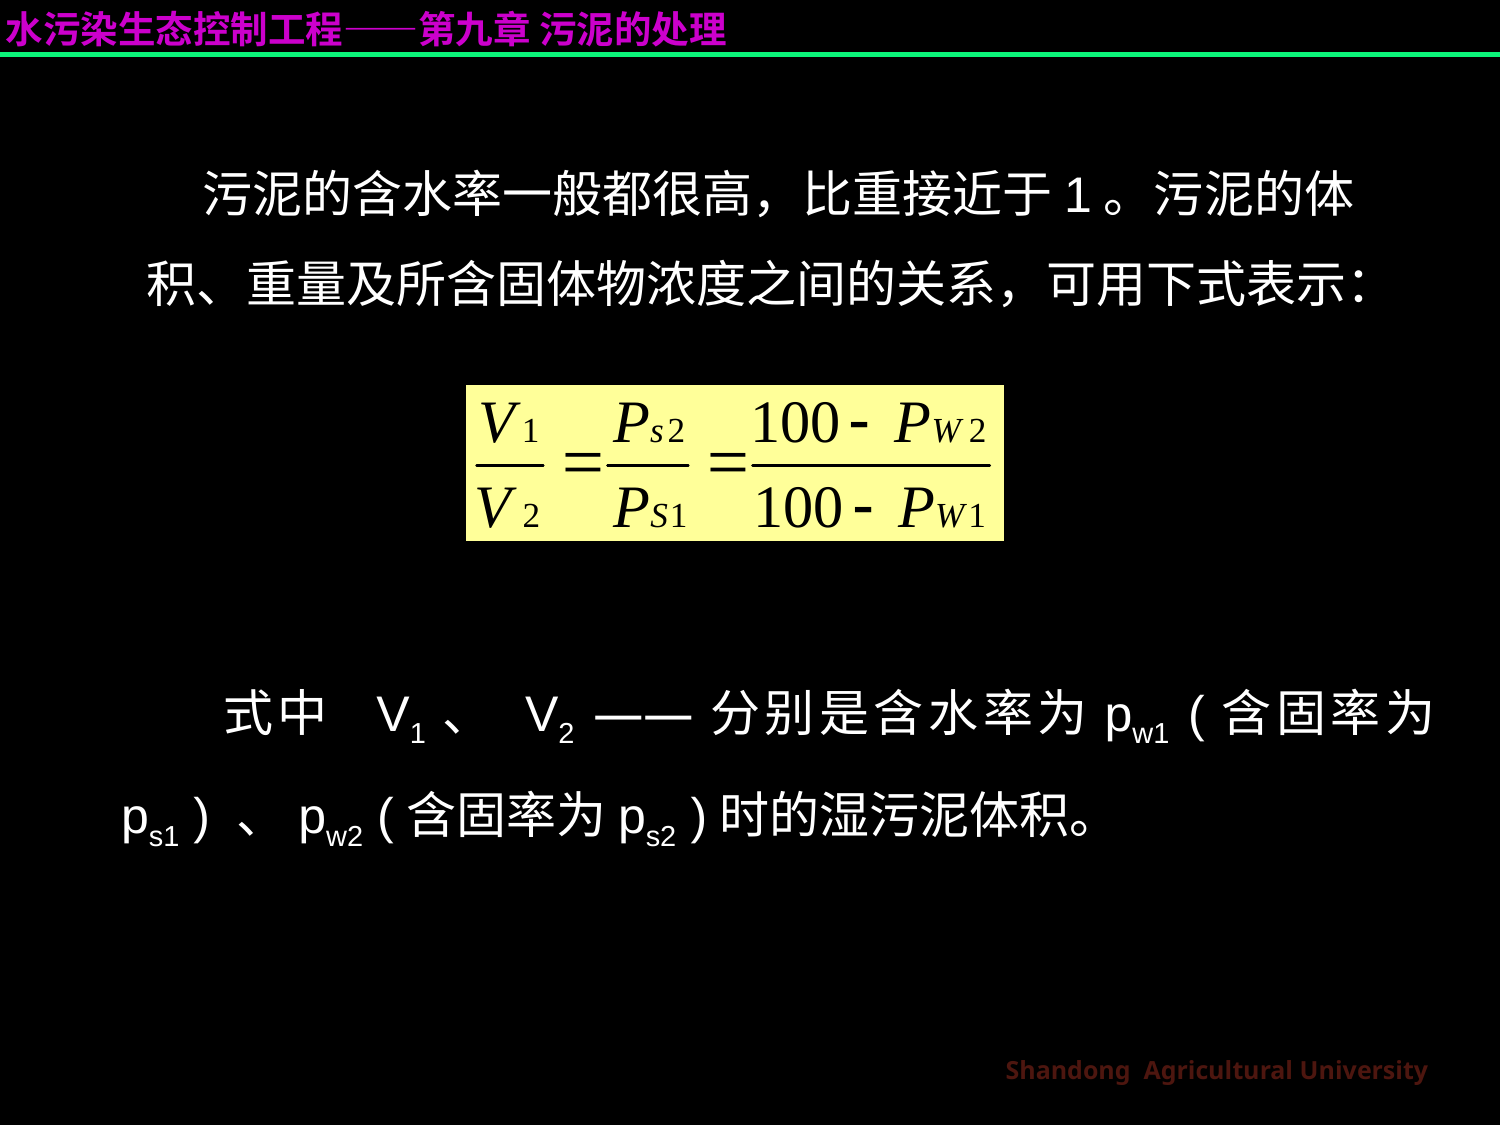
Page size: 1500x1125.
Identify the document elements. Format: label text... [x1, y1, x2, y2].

text_box 污泥的含水率一般都很高，比重接近于1。污泥的体积、重量及所含固体物浓度之间的关系，可用下式表示： [74, 125, 1425, 321]
text_box 式中 V1、 V2 ——分别是含水率为pw1 (含固率为ps1 ) 、pw2 (含固率为ps2 )时的湿污泥体积。 [49, 639, 1463, 932]
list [466, 385, 1005, 542]
